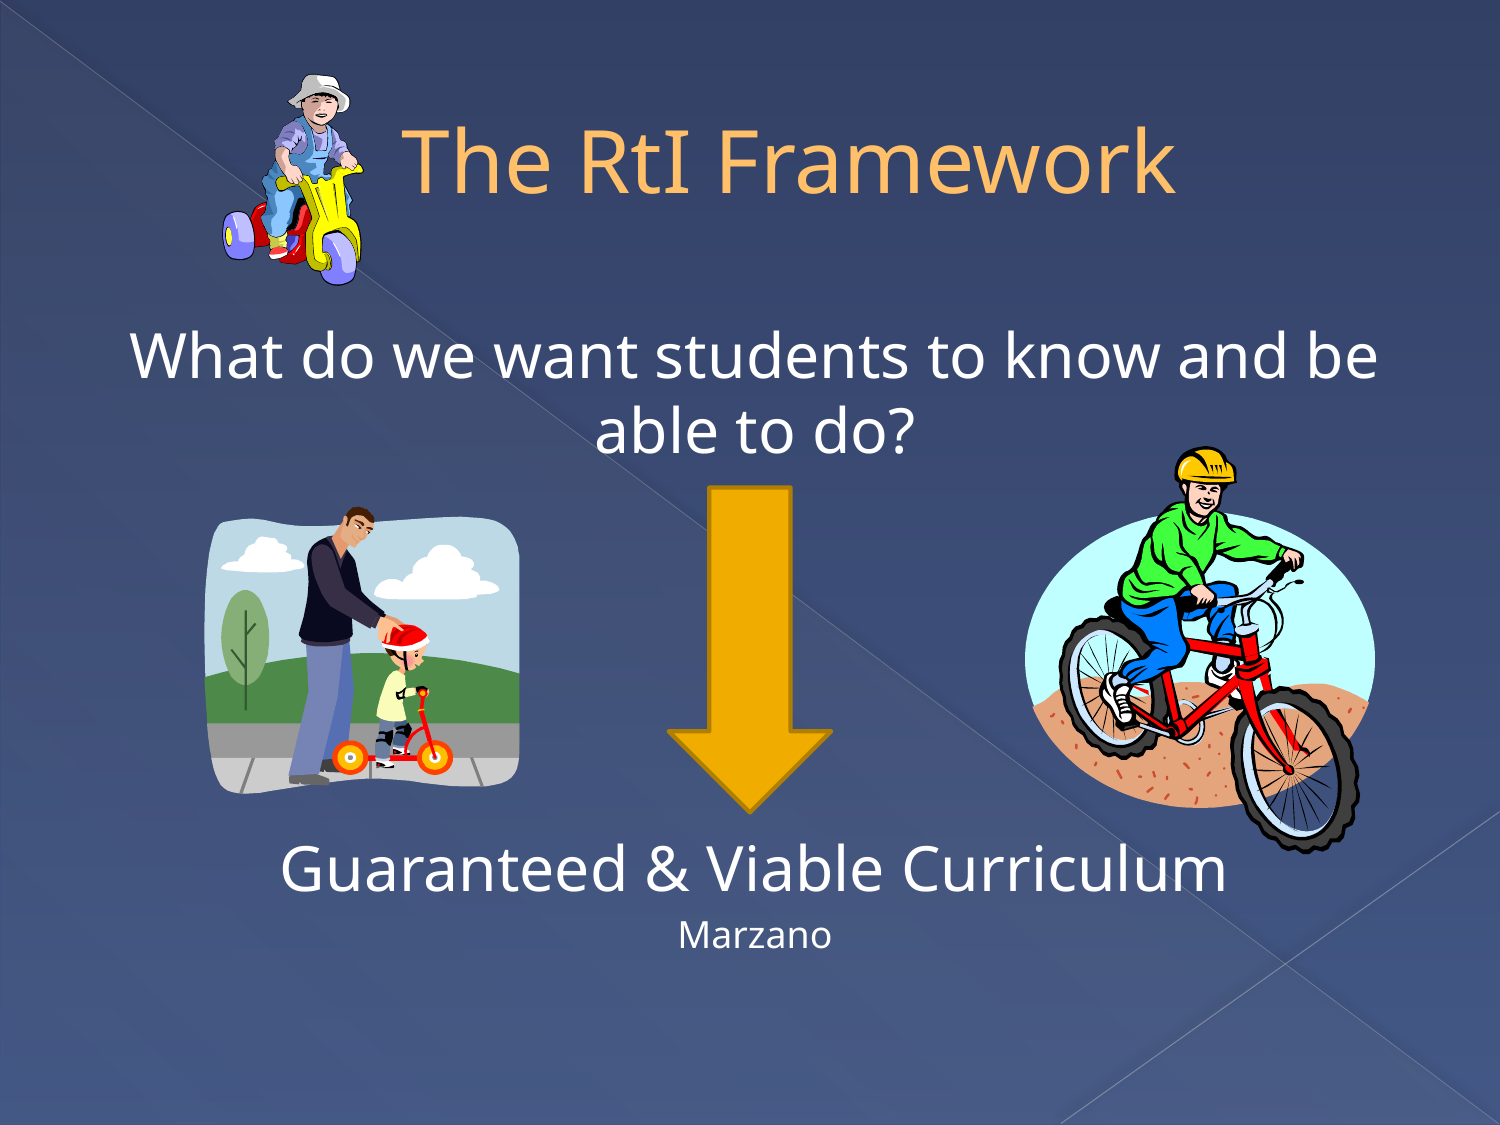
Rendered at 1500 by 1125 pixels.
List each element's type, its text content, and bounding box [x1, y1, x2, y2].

title The RtI Framework [75, 43, 1425, 274]
picture [1024, 445, 1376, 855]
picture [202, 504, 521, 795]
text_box [666, 485, 834, 815]
list What do we want students to know and be able to do? Guaranteed & Viable Curriculum Marzano [75, 308, 1425, 1059]
picture [221, 72, 366, 287]
